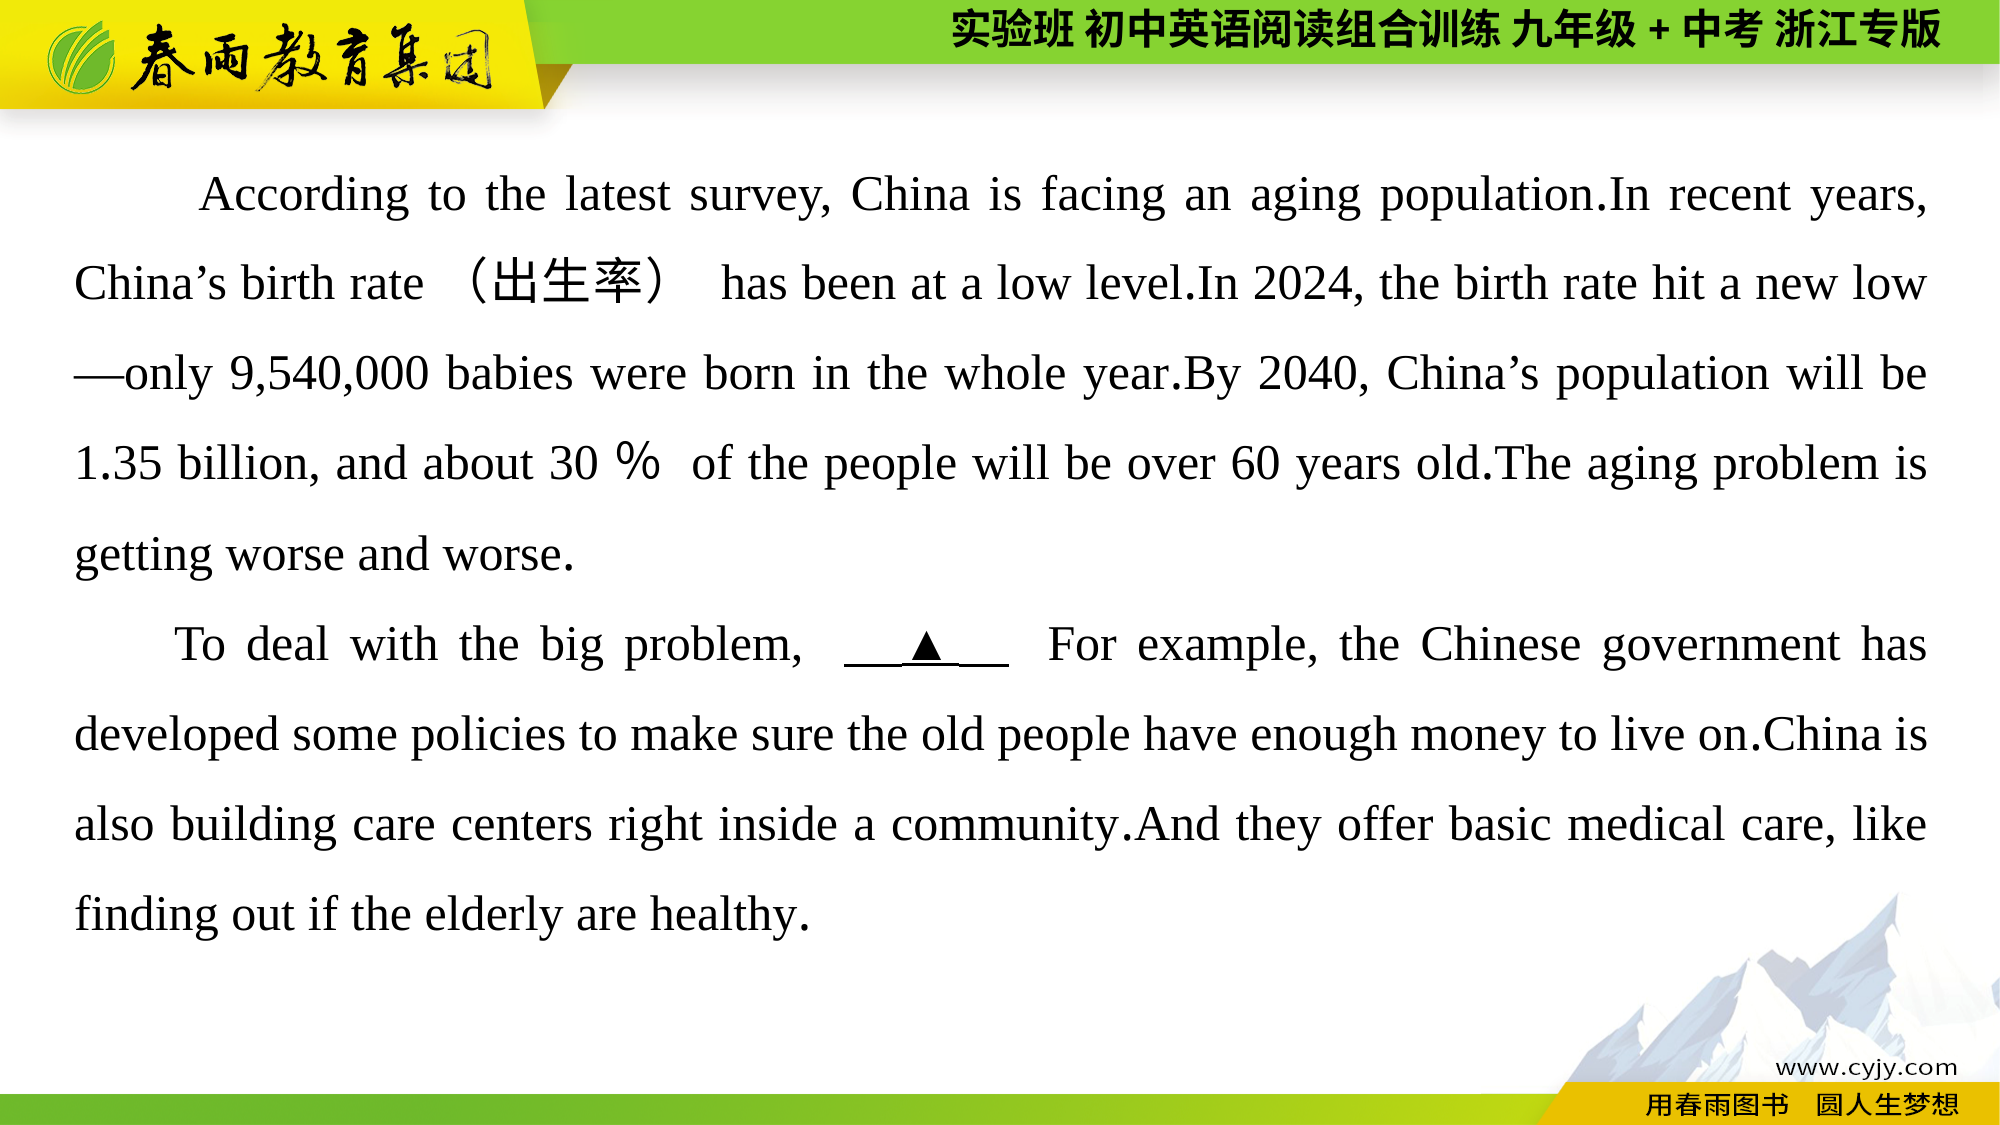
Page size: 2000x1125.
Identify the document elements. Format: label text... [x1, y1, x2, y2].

list According to the latest survey, China is facing an aging population.In recent years, China’s birth rate（出生率） has been at a low level.In 2024, the birth rate hit a new low—only 9,540,000 babies were born in the whole year.By 2040, China’s population will be 1.35 billion, and about 30％ of the people will be over 60 years old.The aging problem is getting worse and worse. To deal with the big problem, ▲ For example, the Chinese government has developed some policies to make sure the old people have enough money to live on.China is also building care centers right inside a community.And they offer basic medical care, like finding out if the elderly are healthy. [59, 122, 1944, 944]
picture [0, 0, 2000, 1125]
